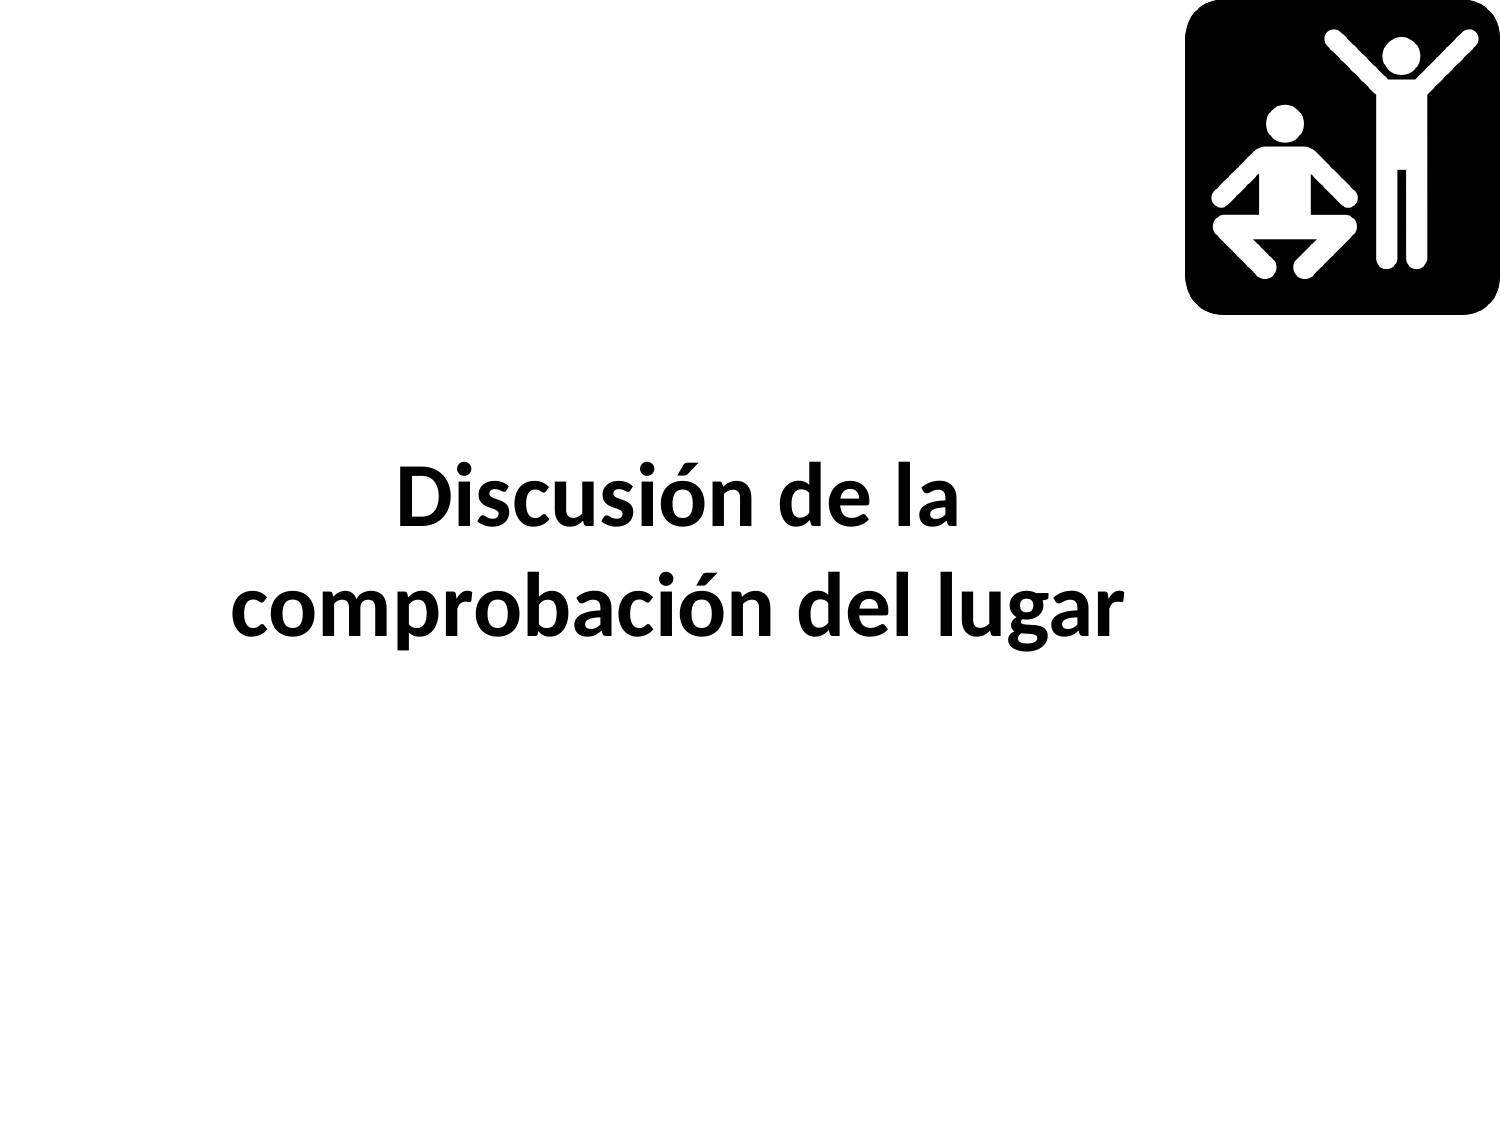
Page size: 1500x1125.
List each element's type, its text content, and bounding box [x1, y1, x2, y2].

picture [1185, 0, 1500, 315]
title Discusión de la comprobación del lugar [123, 491, 1235, 599]
